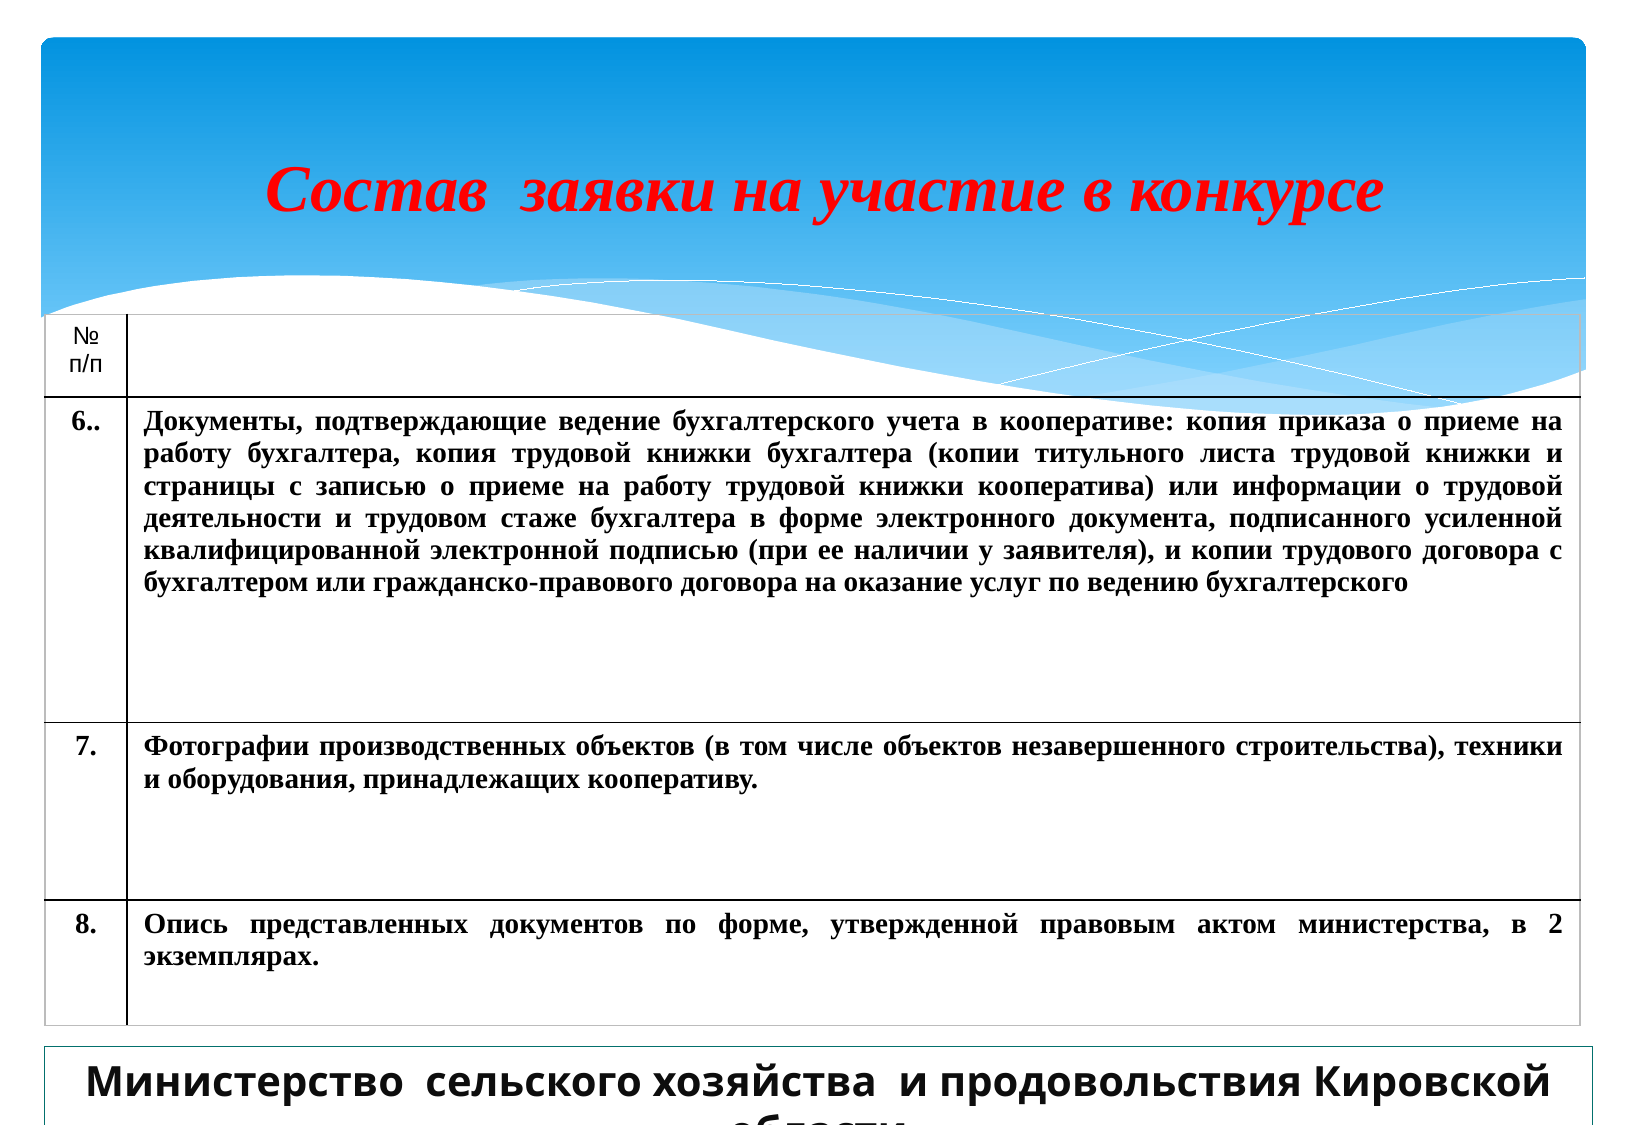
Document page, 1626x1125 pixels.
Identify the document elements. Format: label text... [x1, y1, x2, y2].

table_cell Фотографии производственных объектов (в том числе объектов незавершенного строительства), техники и оборудования, принадлежащих кооперативу. [128, 723, 1579, 899]
title Состав заявки на участие в конкурсе [159, 78, 1493, 291]
table_cell Опись представленных документов по форме, утвержденной правовым актом министерства, в 2 экземплярах. [128, 901, 1579, 1025]
table_cell 8. [46, 901, 126, 1025]
text_box Министерство сельского хозяйства и продовольствия Кировской области [44, 1046, 1593, 1125]
table_cell Документы, подтверждающие ведение бухгалтерского учета в кооперативе: копия приказа о приеме на работу бухгалтера, копия трудовой книжки бухгалтера (копии титульного листа трудовой книжки и страницы с записью о приеме на работу трудовой книжки кооператива) или информации о трудовой деятельности и трудовом стаже бухгалтера в форме электронного документа, подписанного усиленной квалифицированной электронной подписью (при ее наличии у заявителя), и копии трудового договора с бухгалтером или гражданско-правового договора на оказание услуг по ведению бухгалтерского [128, 398, 1579, 722]
table_cell 6.. [46, 398, 126, 722]
table_cell 7. [46, 723, 126, 899]
table_header № п/п [46, 315, 126, 396]
table_header [128, 315, 1579, 396]
